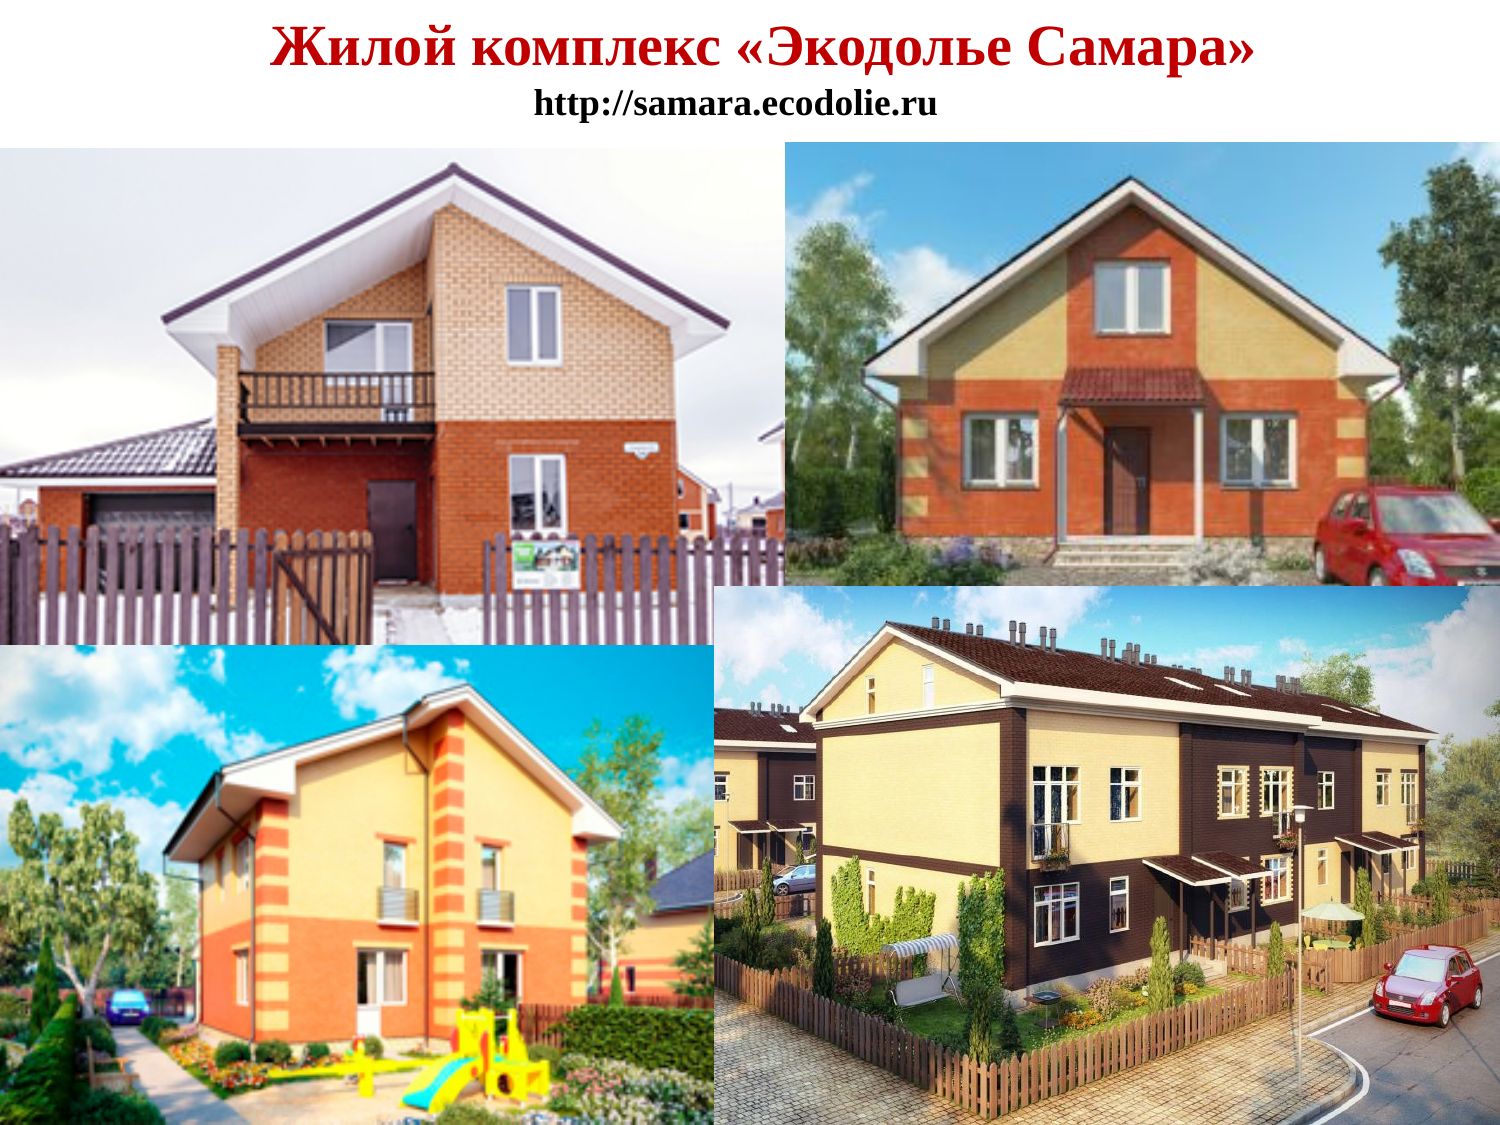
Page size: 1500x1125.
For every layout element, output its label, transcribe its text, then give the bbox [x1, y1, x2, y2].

text_box Жилой комплекс «Экодолье Самара» [64, 0, 1463, 85]
picture [0, 141, 1500, 1125]
text_box http://samara.ecodolie.ru [452, 70, 1020, 130]
